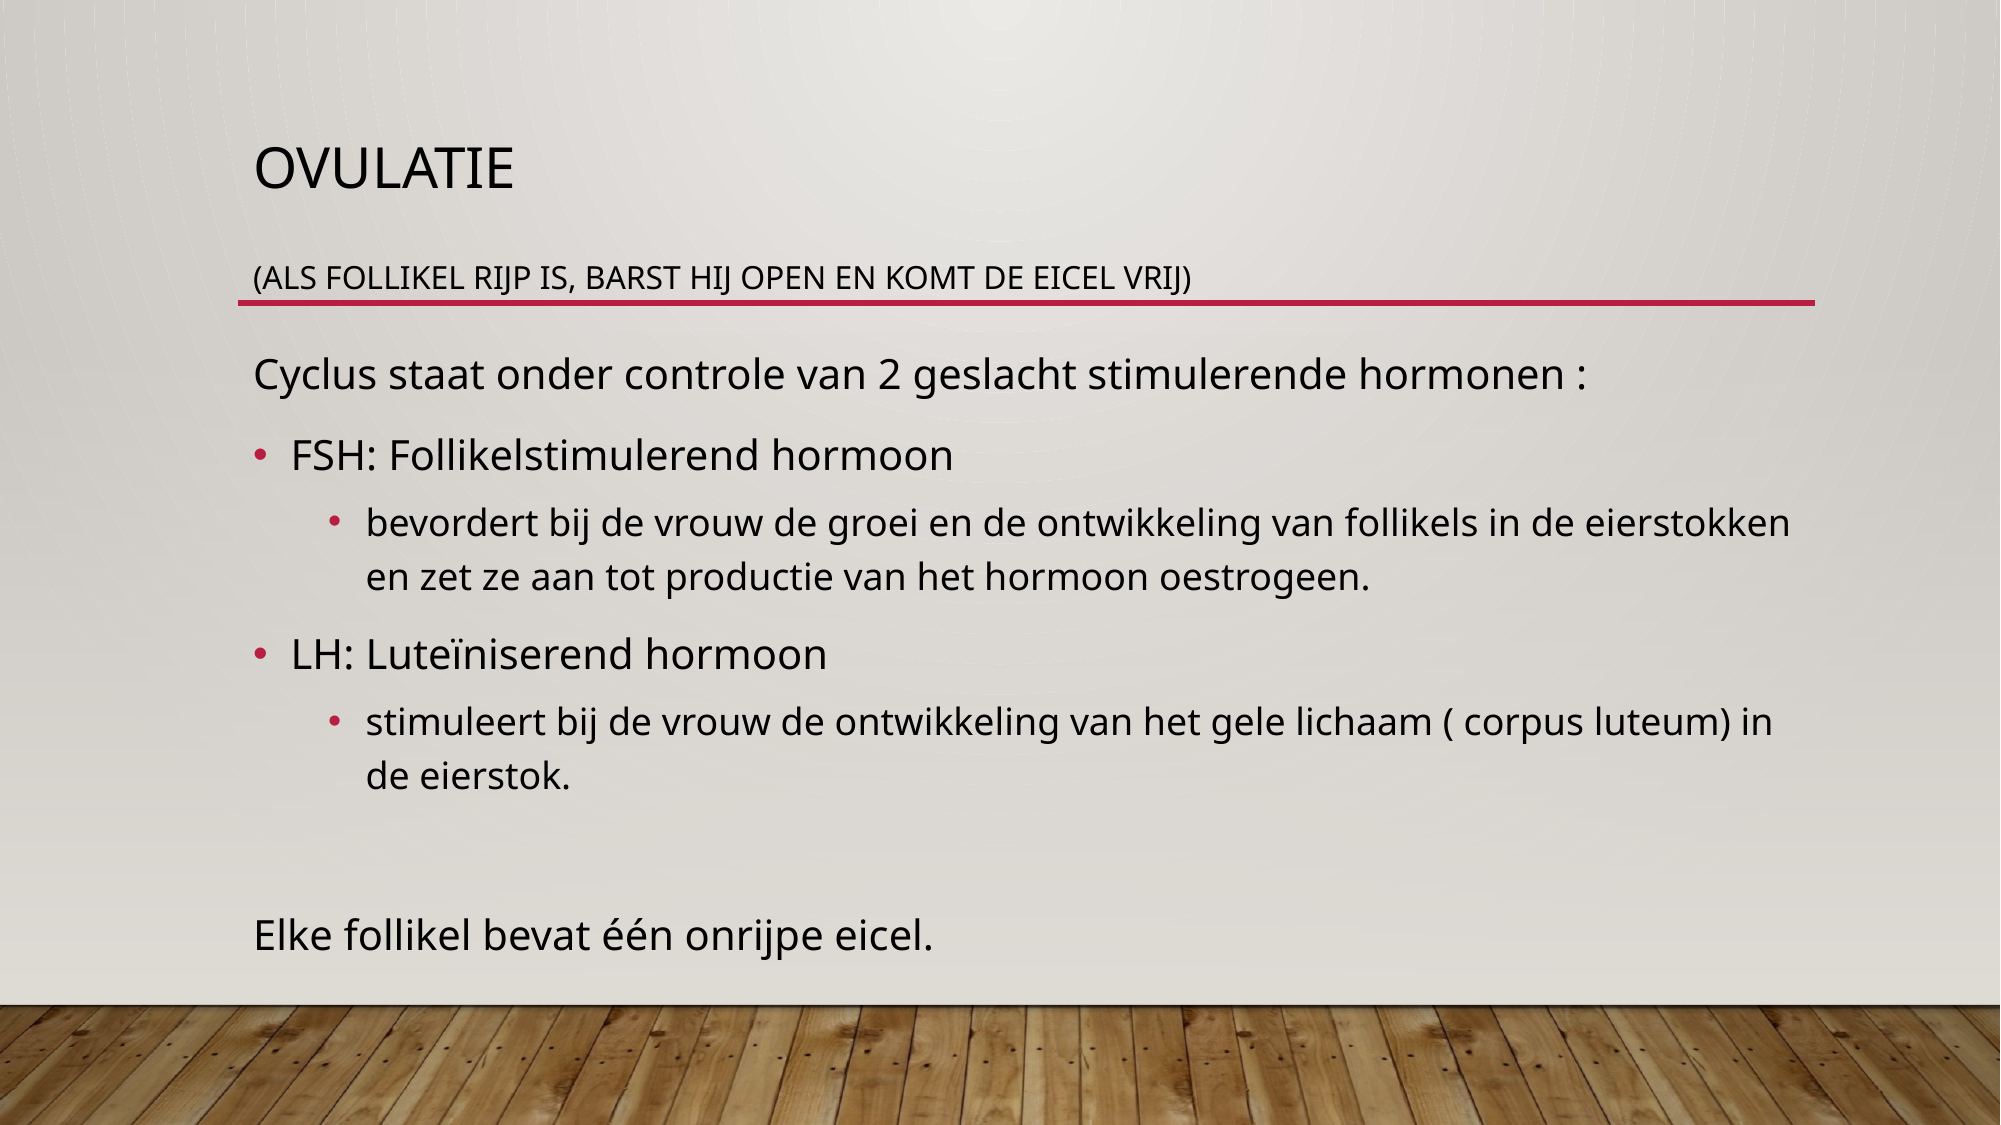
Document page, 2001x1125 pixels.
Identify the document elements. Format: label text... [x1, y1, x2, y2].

picture [0, 1005, 2000, 1125]
title Ovulatie (Als follikel rijp is, barst hij open en komt de eicel vrij) [238, 131, 1814, 305]
list Cyclus staat onder controle van 2 geslacht stimulerende hormonen : FSH: Follikelstimulerend hormoon bevordert bij de vrouw de groei en de ontwikkeling van follikels in de eierstokken en zet ze aan tot productie van het hormoon oestrogeen. LH: Luteïniserend hormoon stimuleert bij de vrouw de ontwikkeling van het gele lichaam ( corpus luteum) in de eierstok. Elke follikel bevat één onrijpe eicel. [238, 330, 1814, 1007]
